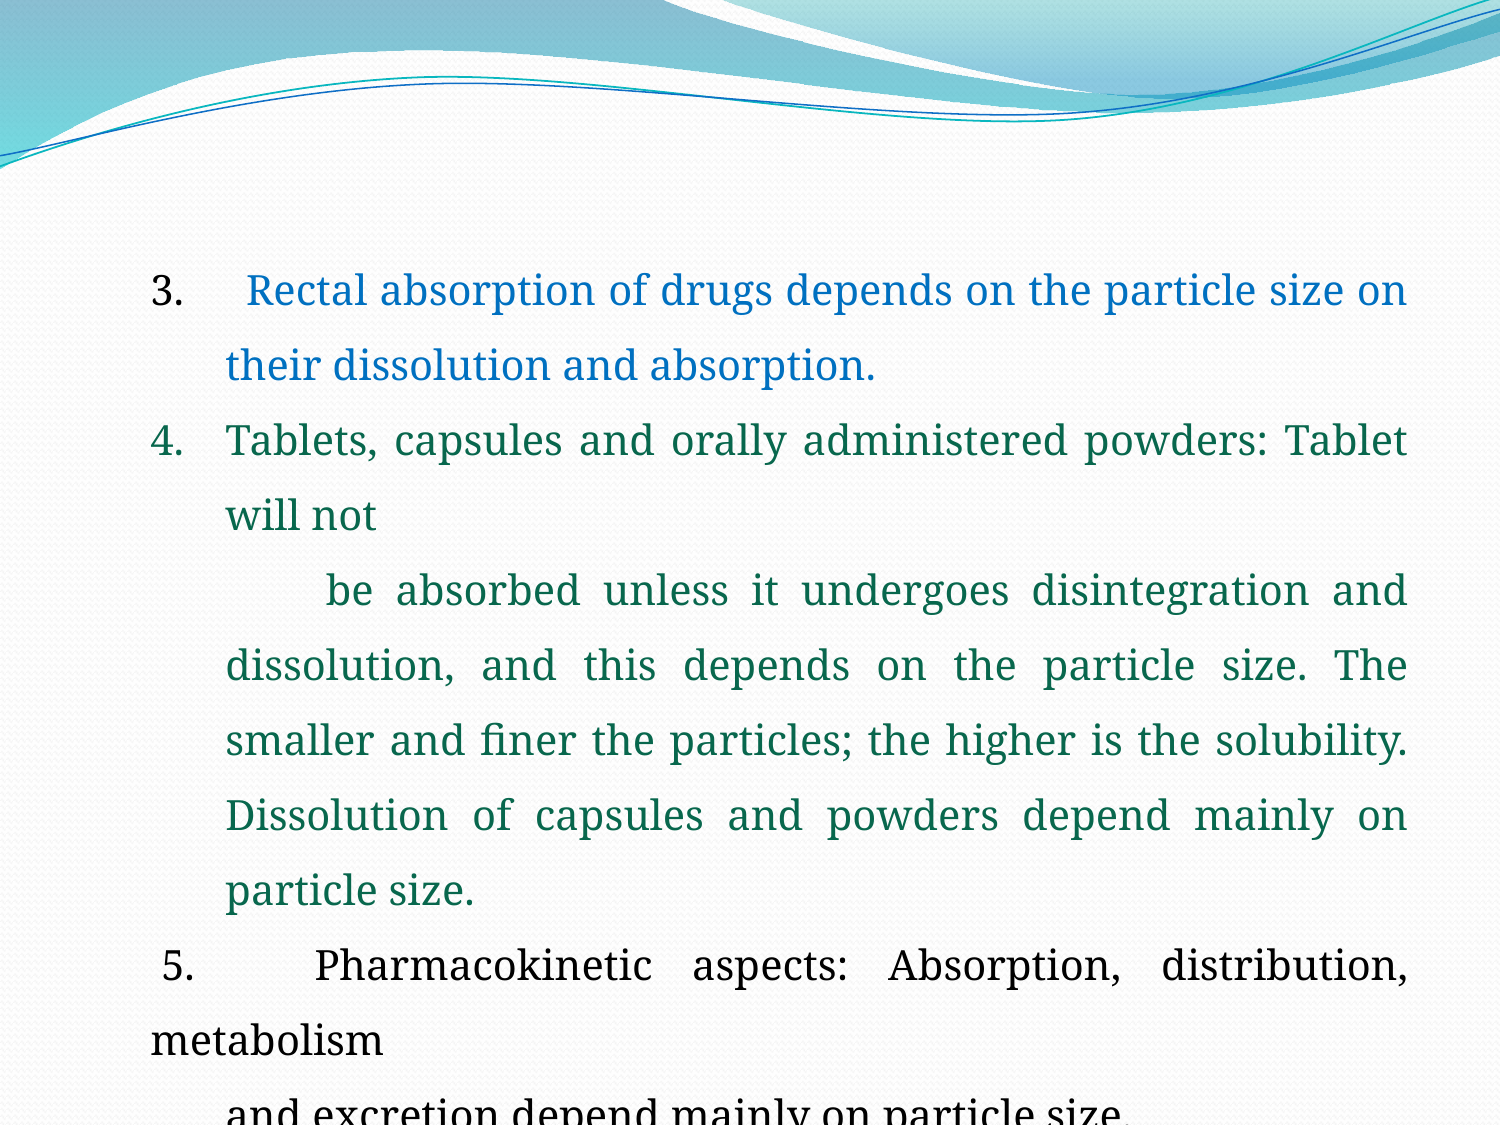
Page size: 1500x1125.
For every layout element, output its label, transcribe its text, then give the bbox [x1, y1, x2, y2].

text_box 3. Rectal absorption of drugs depends on the particle size on their dissolution and absorption. Tablets, capsules and orally administered powders: Tablet will not be absorbed unless it undergoes disintegration and dissolution, and this depends on the particle size. The smaller and finer the particles; the higher is the solubility. Dissolution of capsules and powders depend mainly on particle size. 5. Pharmacokinetic aspects: Absorption, distribution, metabolism and excretion depend mainly on particle size. [135, 231, 1424, 1125]
